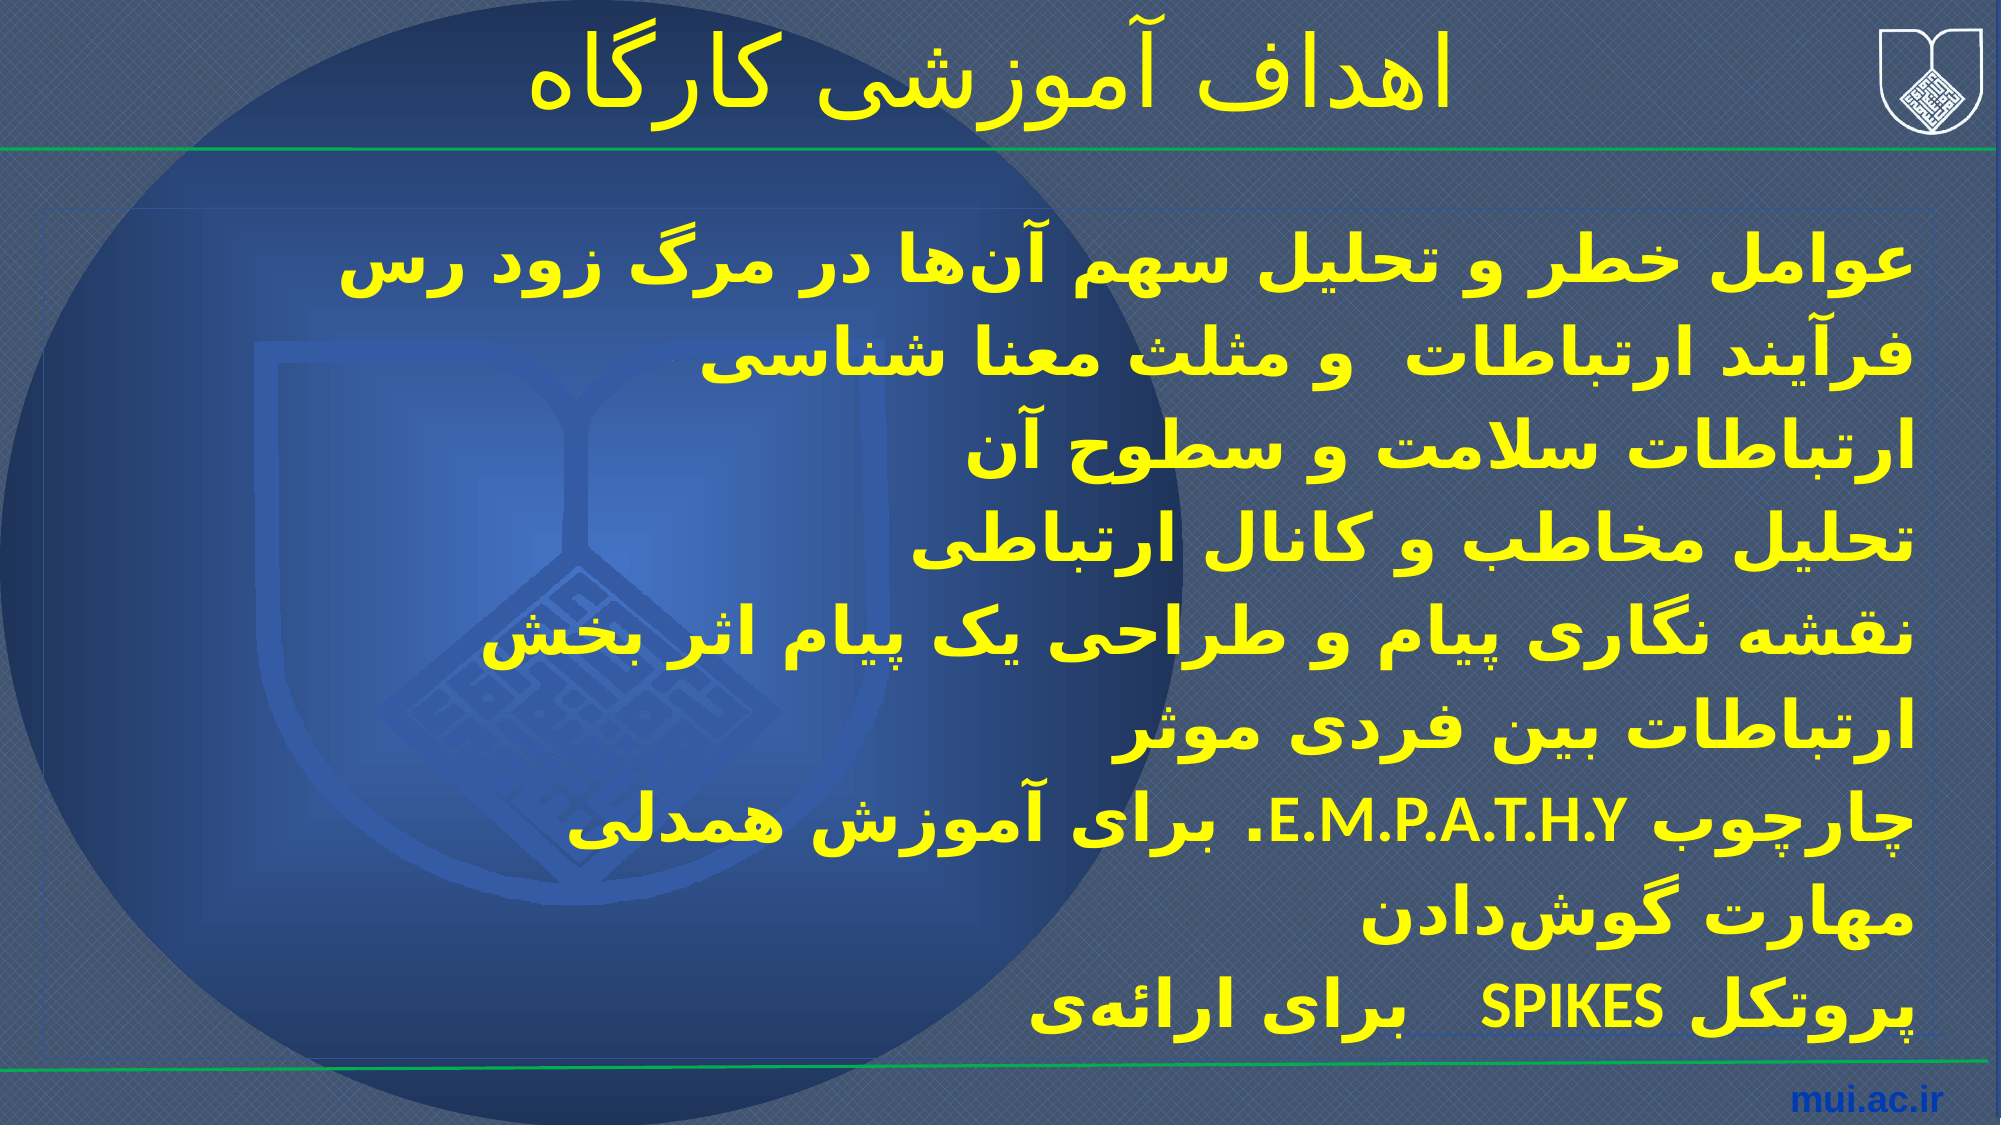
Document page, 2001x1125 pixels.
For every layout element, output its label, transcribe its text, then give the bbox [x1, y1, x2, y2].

list عوامل خطر و تحلیل سهم آن‌ها در مرگ زود رس فرآیند ارتباطات و مثلث معنا شناسی ارتباطات سلامت و سطوح آن تحلیل مخاطب و کانال ارتباطی نقشه نگاری پیام و طراحی یک پیام اثر بخش ارتباطات بین فردی موثر چارچوب E.M.P.A.T.H.Y. برای آموزش همدلی مهارت گوش‌دادن پروتکل SPIKES برای ارائه‌ی [43, 208, 1934, 1059]
picture [1874, 0, 1988, 138]
text_box اهداف آموزشی کارگاه [220, 0, 1733, 117]
